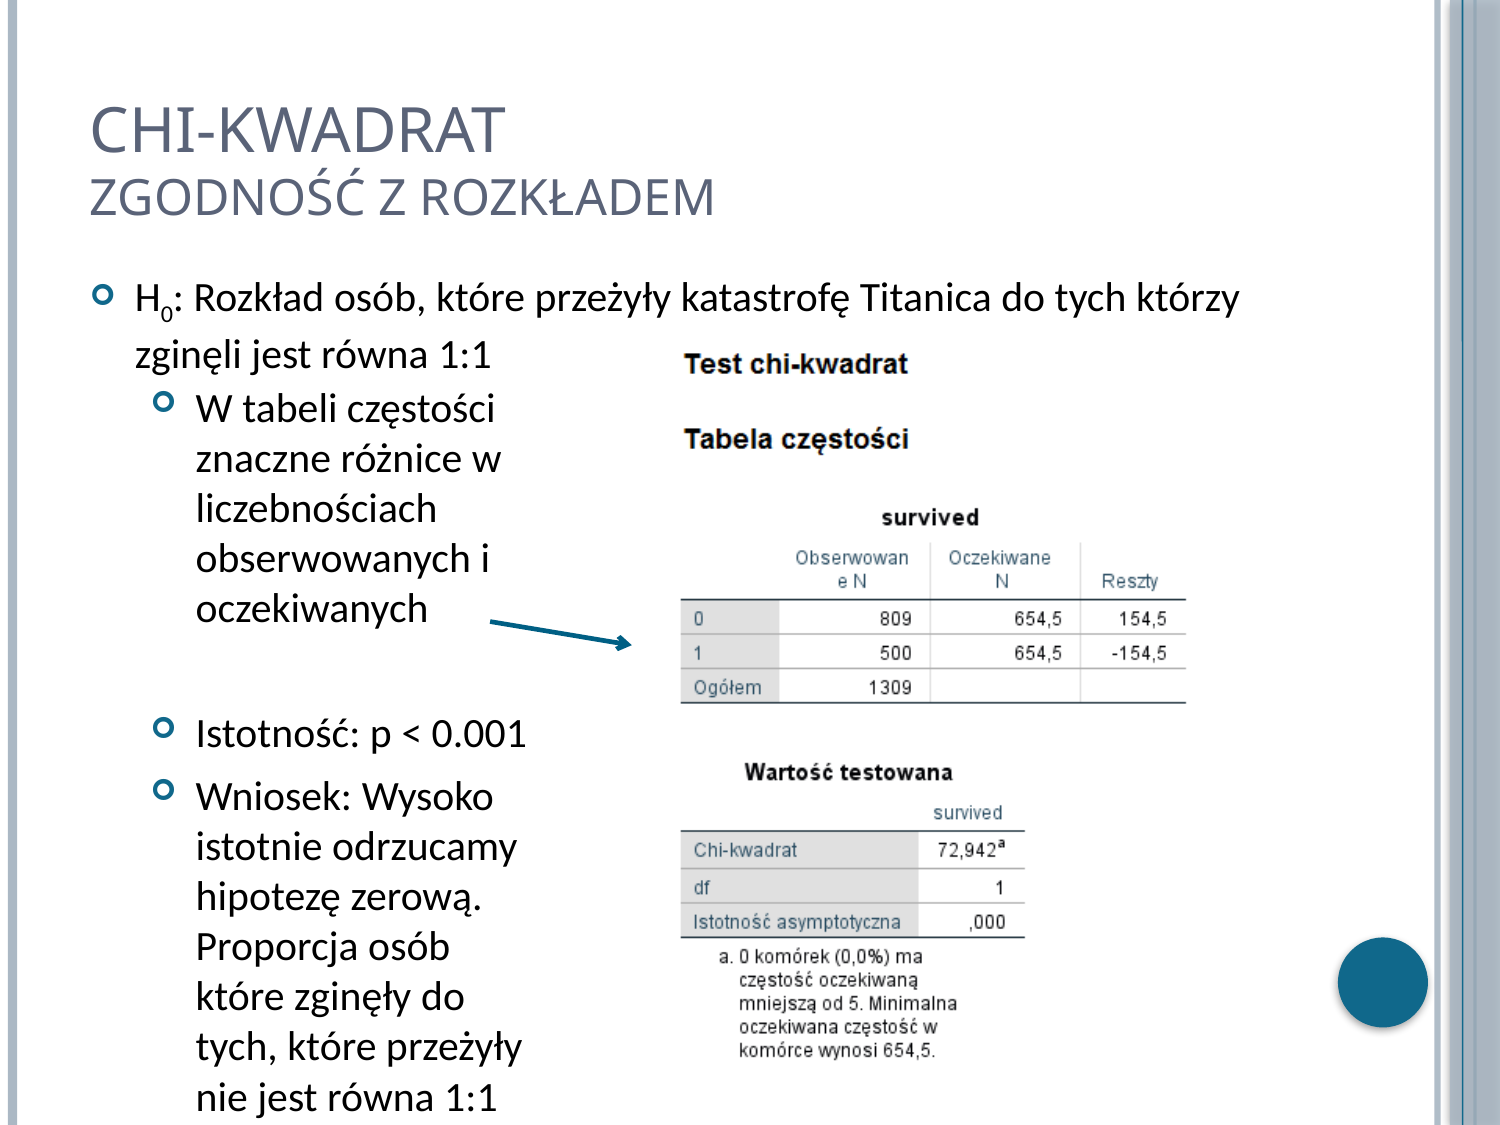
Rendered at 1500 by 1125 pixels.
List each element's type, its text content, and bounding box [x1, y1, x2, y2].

title chi-kwadrat zgodność z Rozkładem [75, 45, 1300, 233]
picture [666, 337, 1217, 1076]
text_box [489, 620, 633, 646]
list H0: Rozkład osób, które przeżyły katastrofę Titanica do tych którzy zginęli jest równa 1:1 [75, 262, 1300, 398]
text_box W tabeli częstości znaczne różnice w liczebnościach obserwowanych i oczekiwanych Istotność: p < 0.001 Wniosek: Wysoko istotnie odrzucamy hipotezę zerową. Proporcja osób które zginęły do tych, które przeżyły nie jest równa 1:1 [135, 373, 561, 1125]
